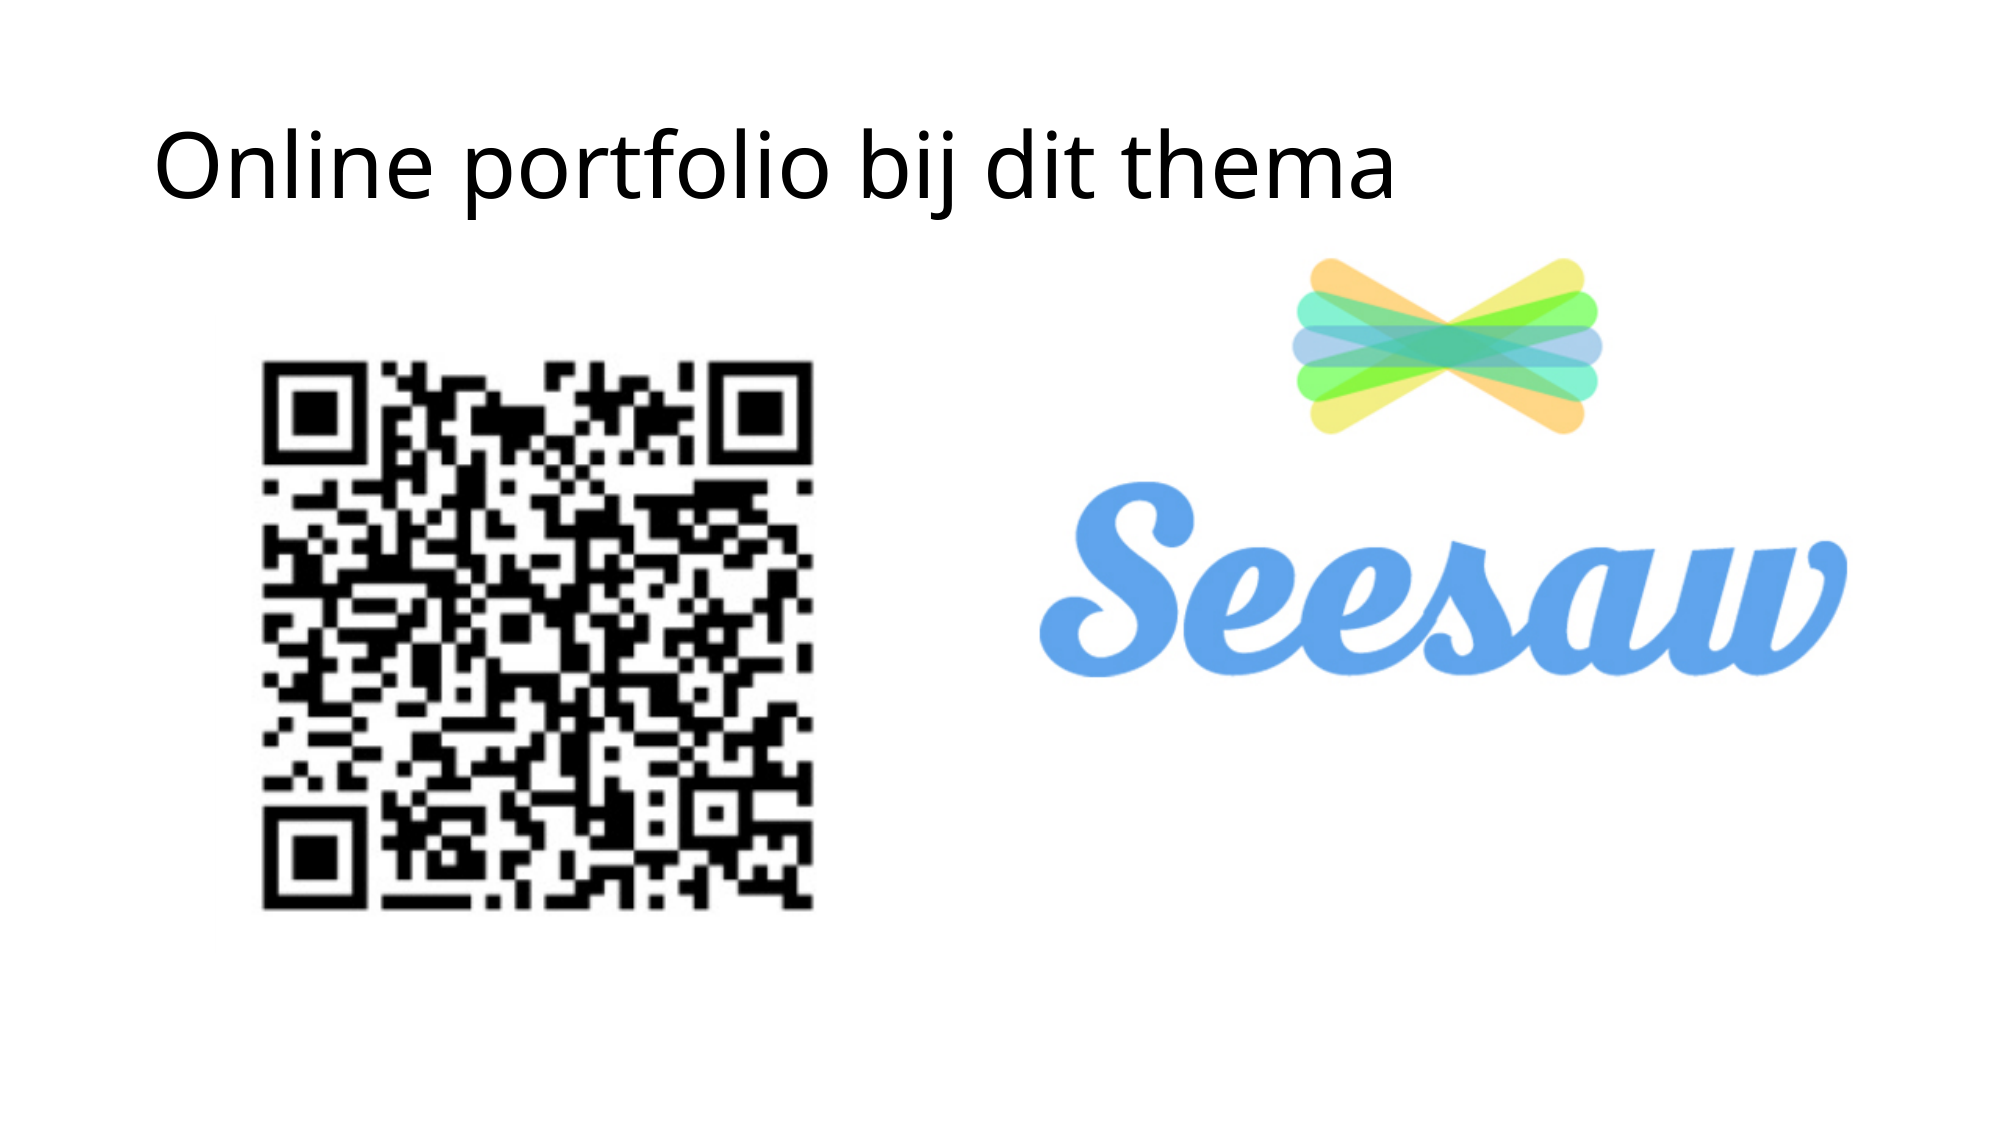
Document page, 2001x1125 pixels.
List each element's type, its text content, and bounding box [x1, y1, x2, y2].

picture [1026, 235, 1863, 704]
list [214, 315, 858, 954]
title Online portfolio bij dit thema [137, 59, 1863, 278]
